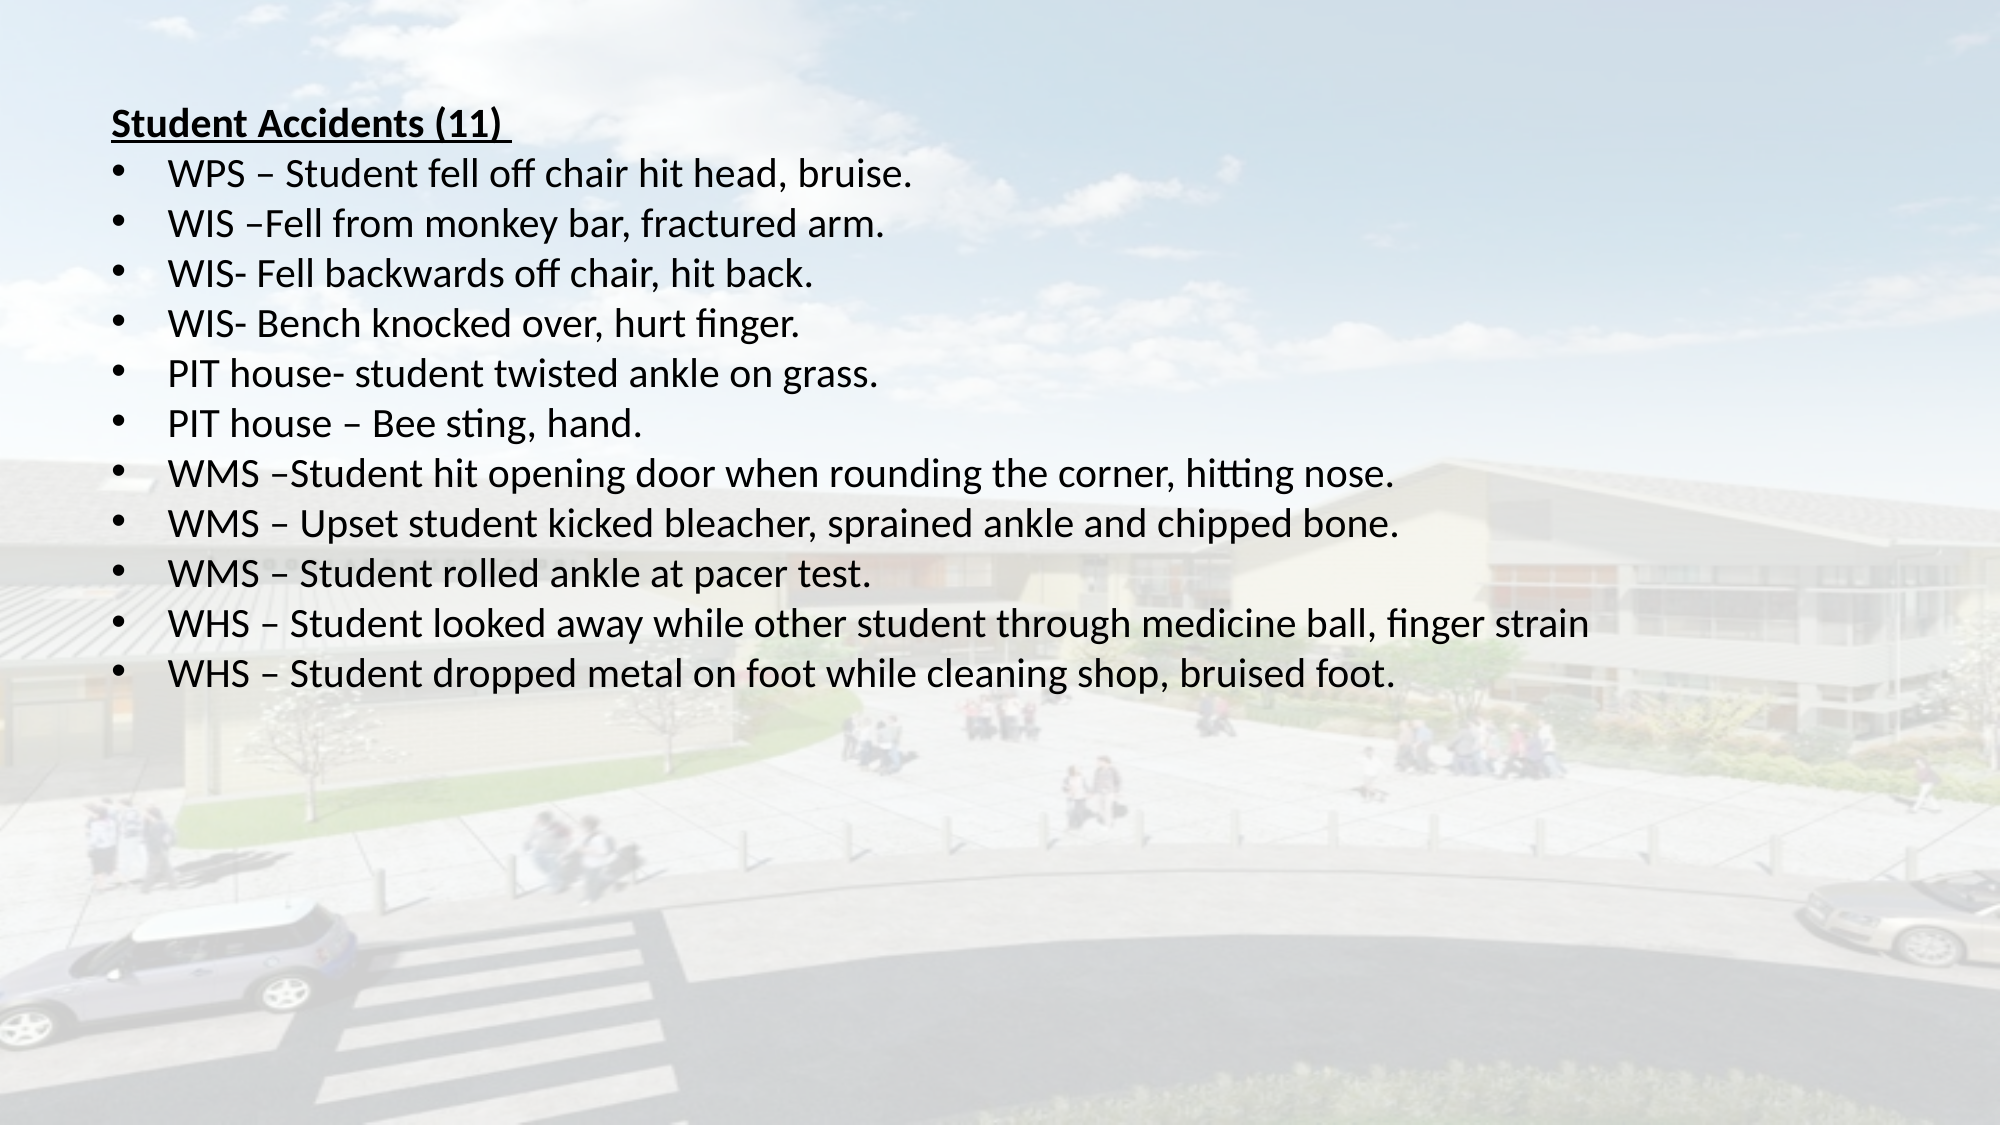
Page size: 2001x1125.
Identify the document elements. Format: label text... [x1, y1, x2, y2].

text_box Student Accidents (11) WPS – Student fell off chair hit head, bruise. WIS –Fell from monkey bar, fractured arm. WIS- Fell backwards off chair, hit back. WIS- Bench knocked over, hurt finger. PIT house- student twisted ankle on grass. PIT house – Bee sting, hand. WMS –Student hit opening door when rounding the corner, hitting nose. WMS – Upset student kicked bleacher, sprained ankle and chipped bone. WMS – Student rolled ankle at pacer test. WHS – Student looked away while other student through medicine ball, finger strain WHS – Student dropped metal on foot while cleaning shop, bruised foot. [96, 87, 1620, 703]
